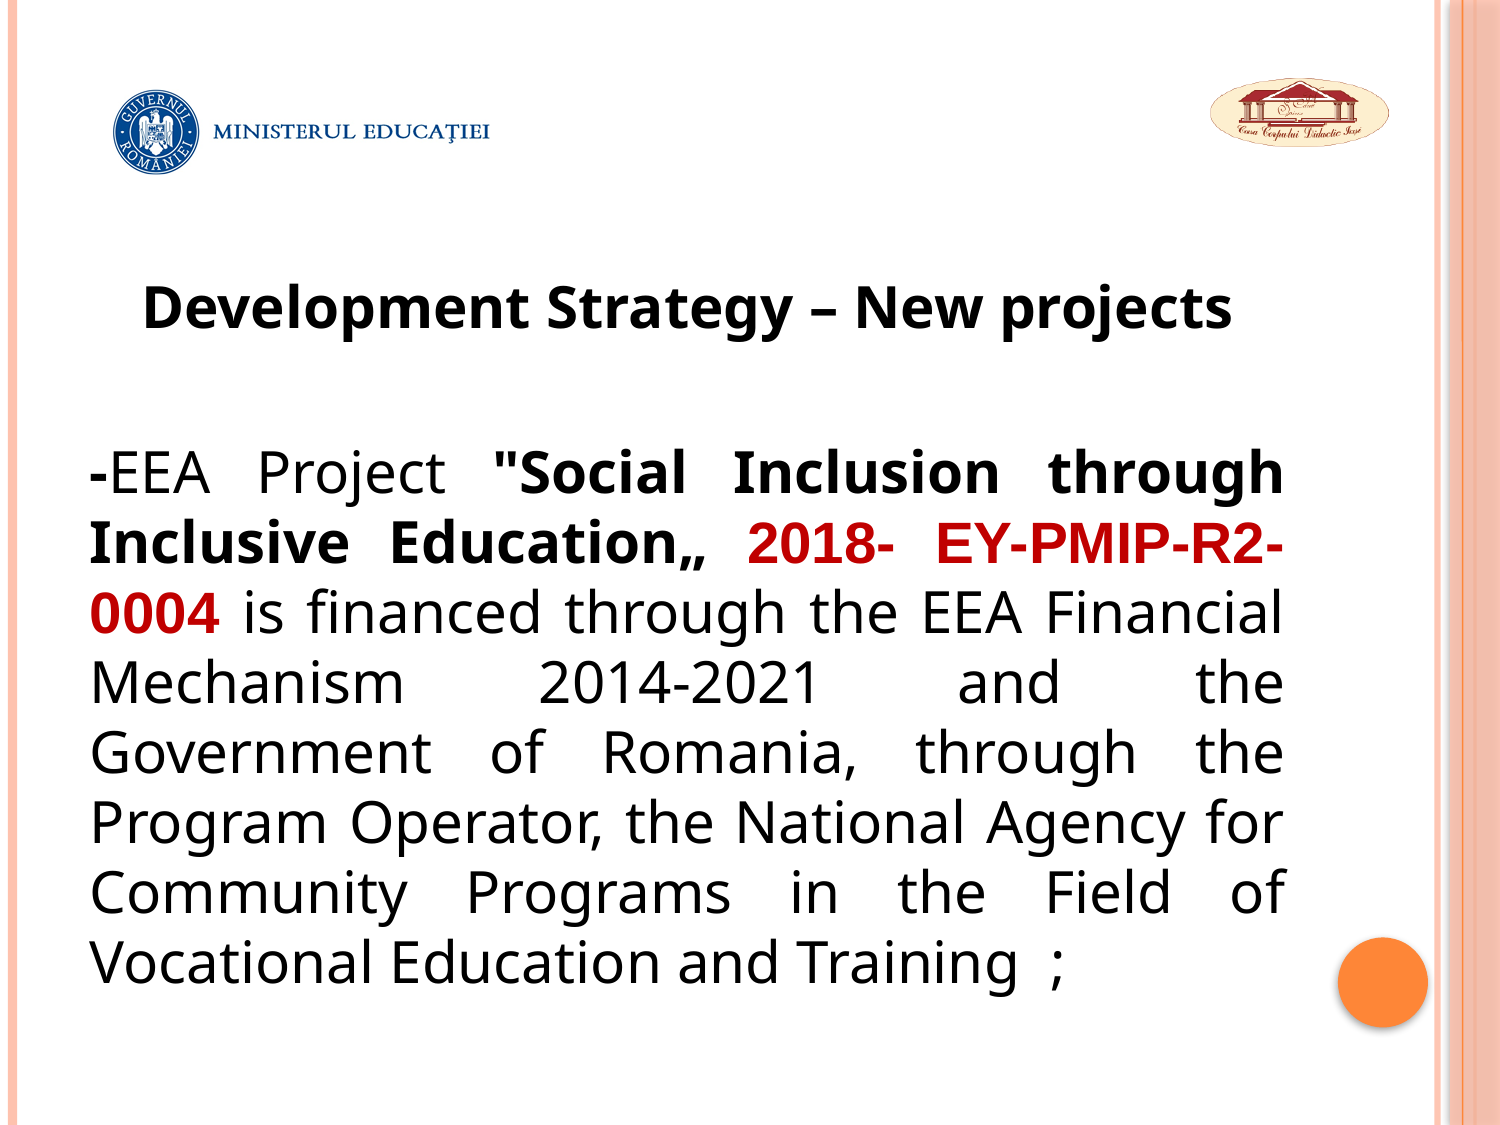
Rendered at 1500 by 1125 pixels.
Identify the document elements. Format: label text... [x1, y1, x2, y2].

picture [111, 89, 491, 175]
list Development Strategy – New projects -EEA Project "Social Inclusion through Inclusive Education„ 2018- EY-PMIP-R2-0004 is financed through the EEA Financial Mechanism 2014-2021 and the Government of Romania, through the Program Operator, the National Agency for Community Programs in the Field of Vocational Education and Training ; [75, 262, 1300, 1062]
picture [1210, 77, 1391, 148]
